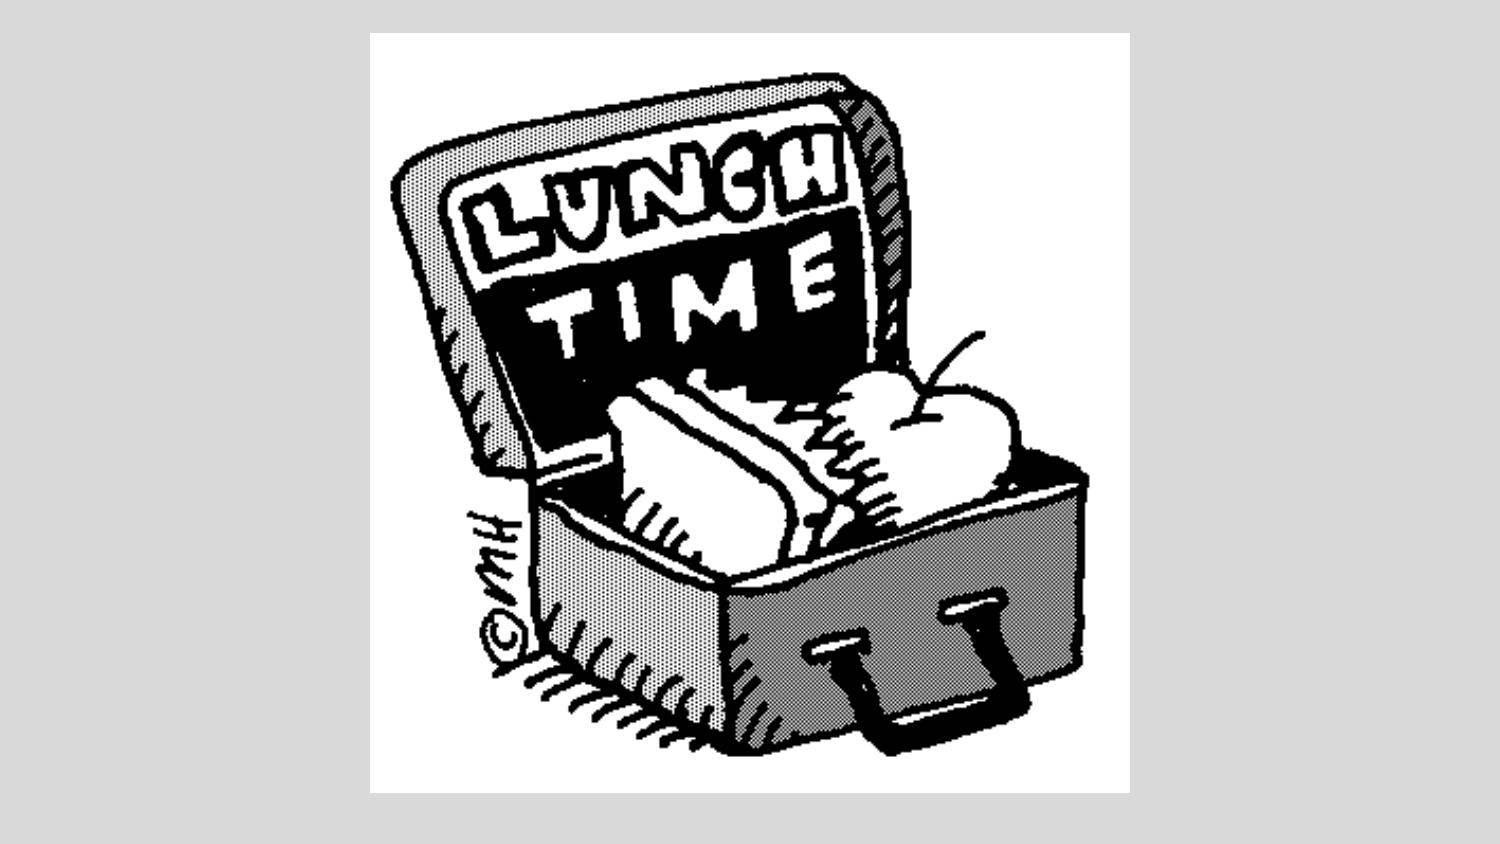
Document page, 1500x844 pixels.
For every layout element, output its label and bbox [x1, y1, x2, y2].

picture [370, 33, 1130, 794]
